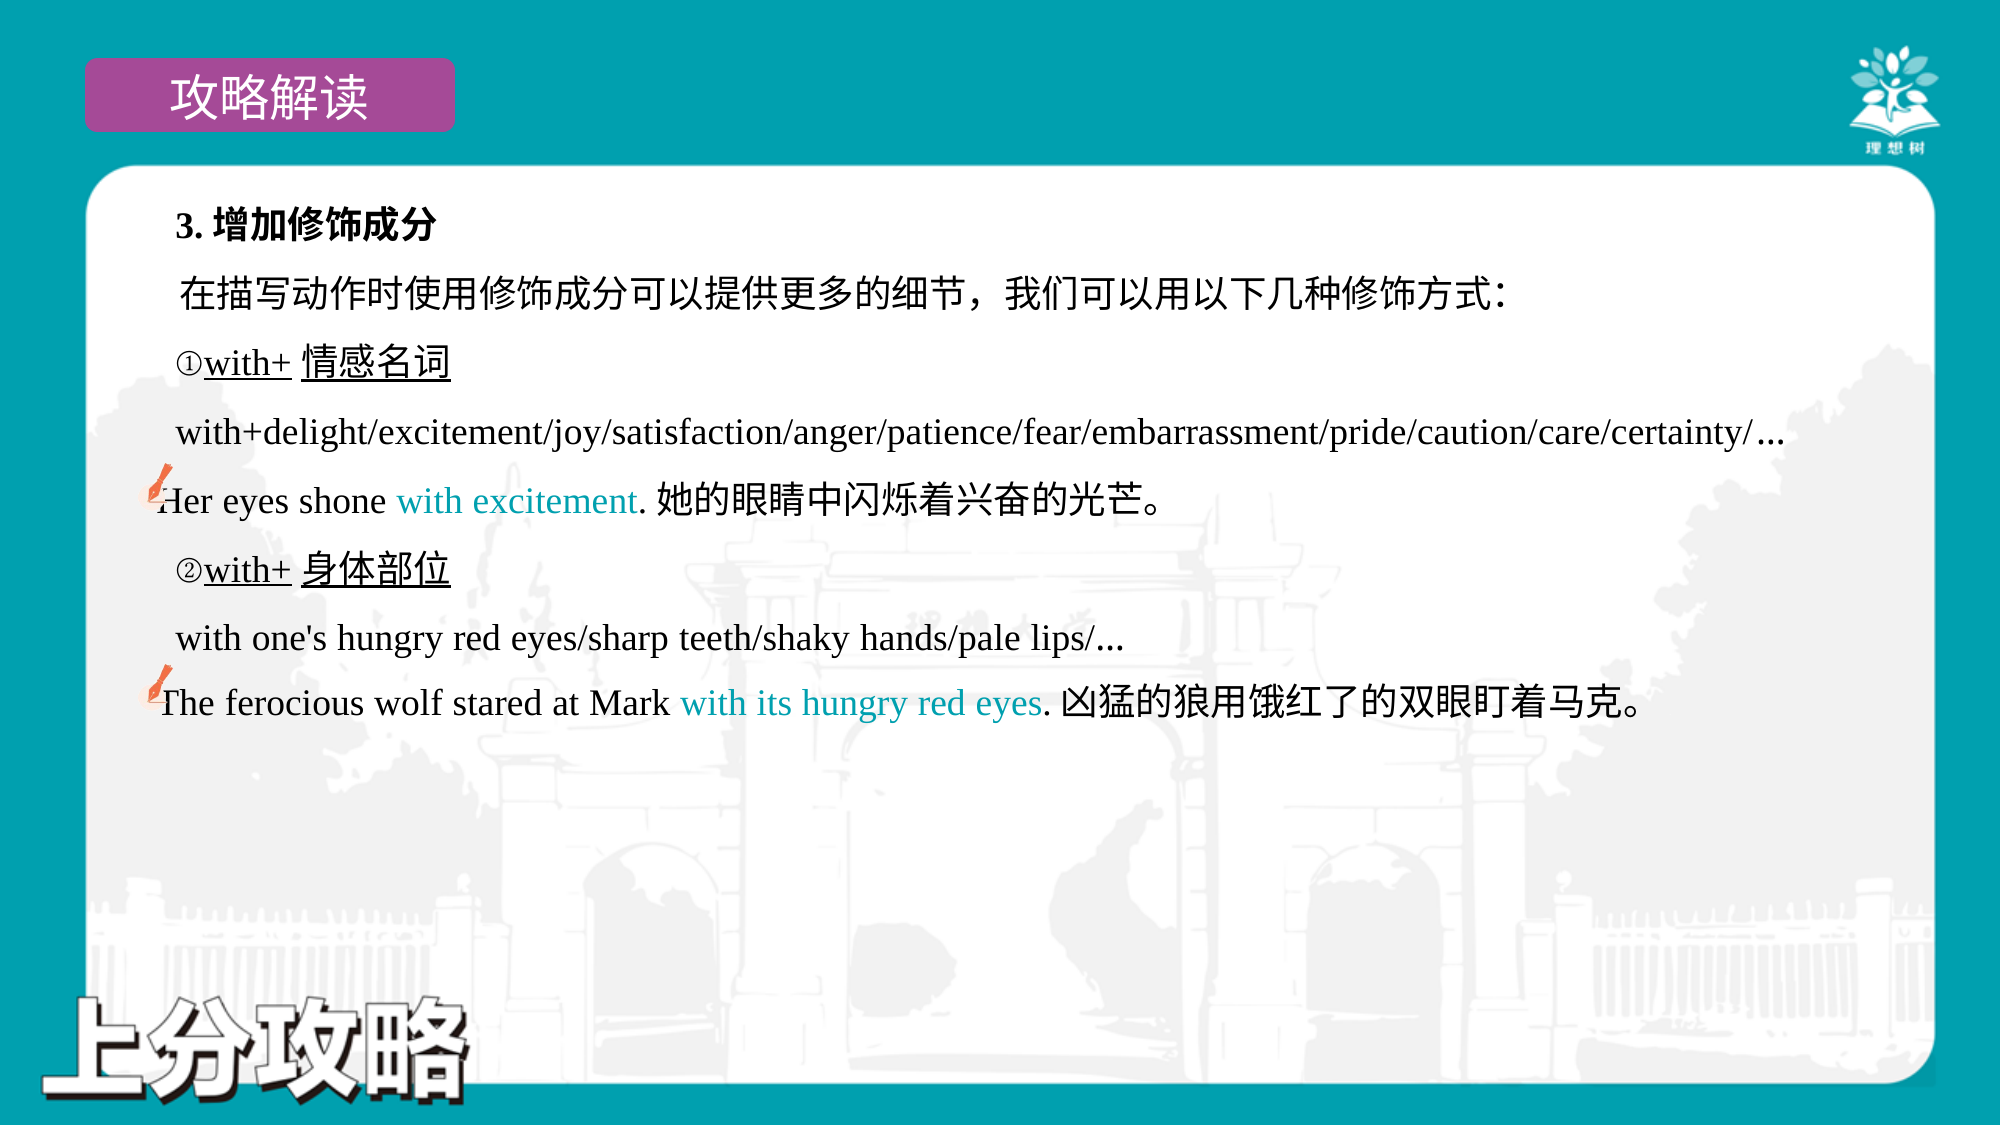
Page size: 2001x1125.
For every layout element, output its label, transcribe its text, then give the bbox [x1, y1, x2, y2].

picture [0, 0, 2000, 1125]
text_box 3.增加修饰成分 在描写动作时使用修饰成分可以提供更多的细节，我们可以用以下几种修饰方式： ①with+情感名词 with+delight/excitement/joy/satisfaction/anger/patience/fear/embarrassment/pride/caution/care/certainty/… Her eyes shone with excitement.她的眼睛中闪烁着兴奋的光芒。 ②with+身体部位 with one's hungry red eyes/sharp teeth/shaky hands/pale lips/… The ferocious wolf stared at Mark with its hungry red eyes.凶猛的狼用饿红了的双眼盯着马克。#3.1.2.1.1 [136, 177, 1865, 716]
